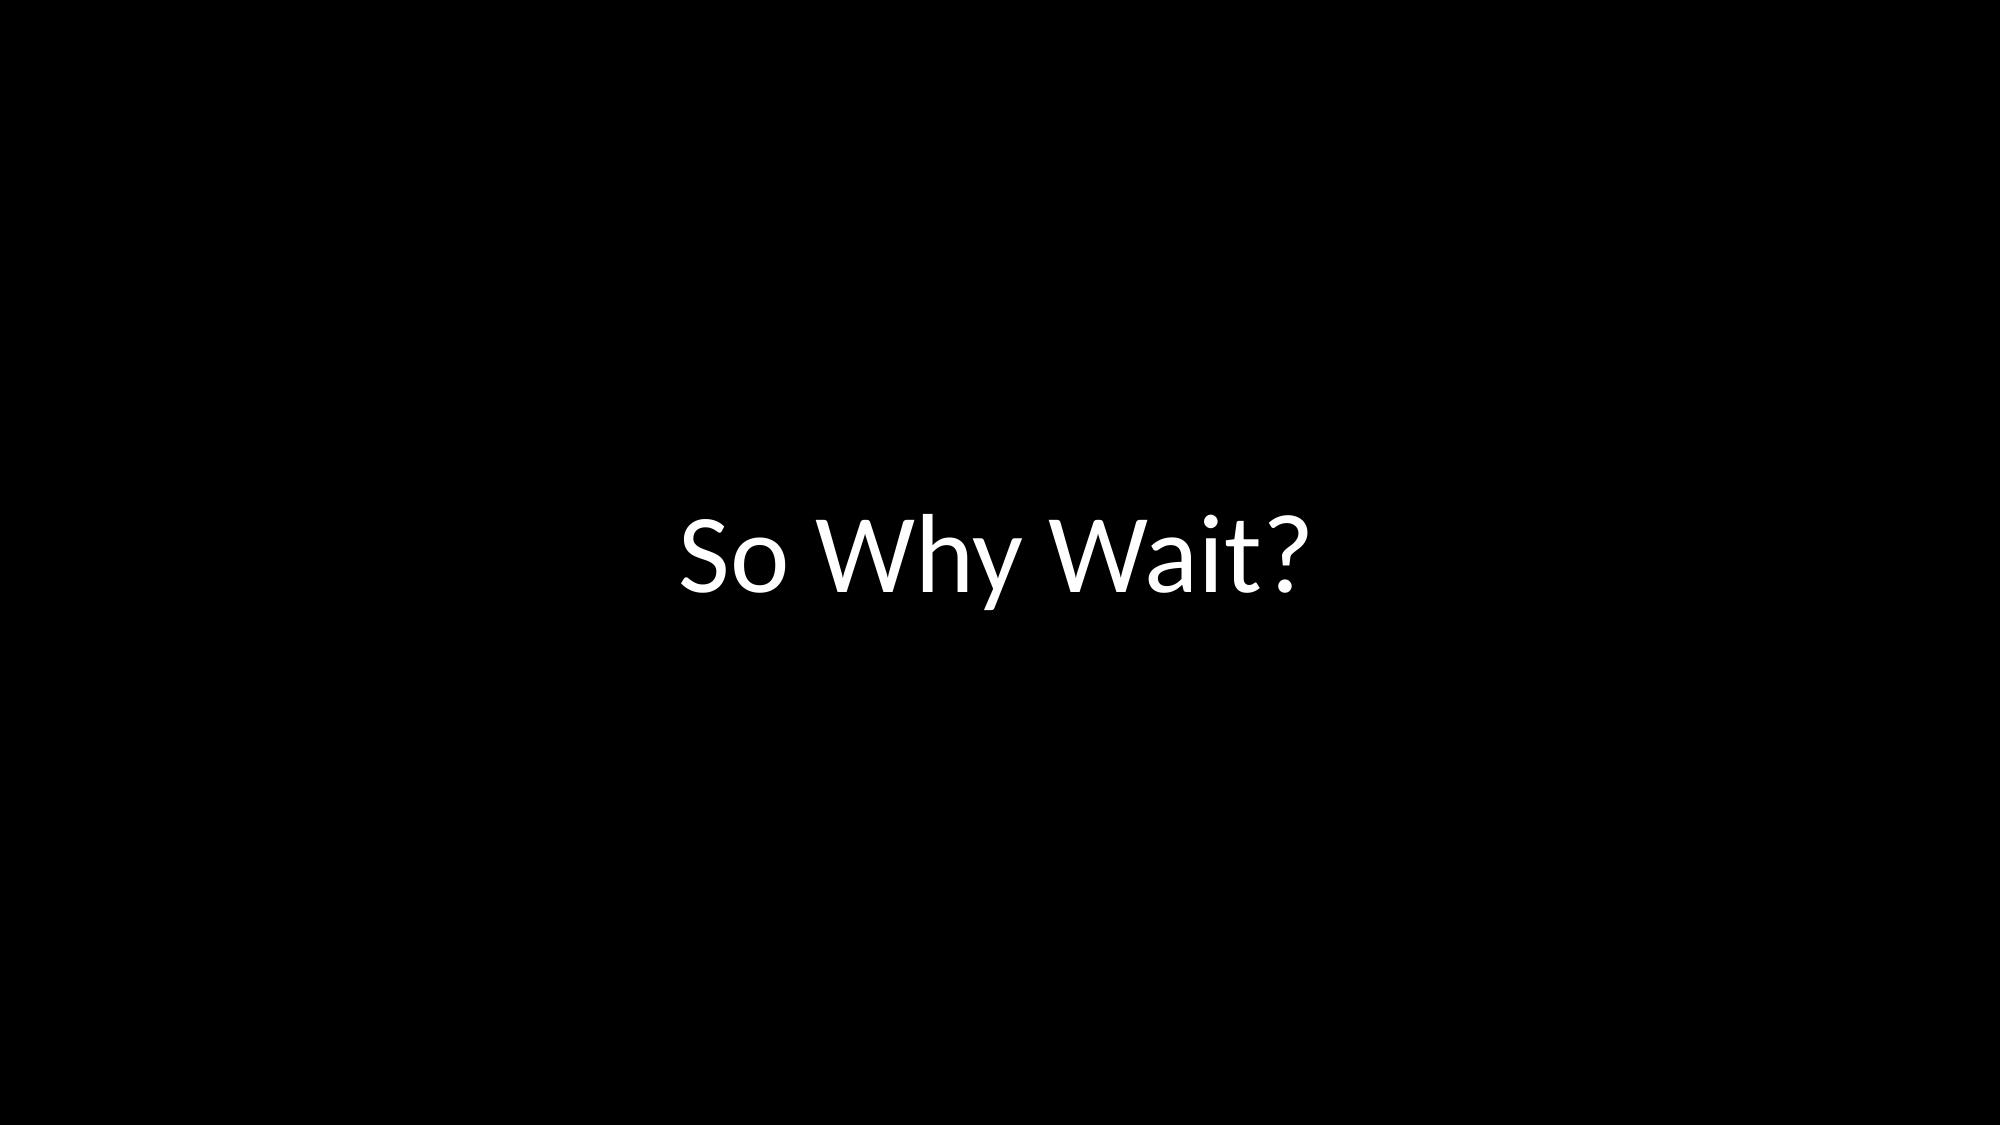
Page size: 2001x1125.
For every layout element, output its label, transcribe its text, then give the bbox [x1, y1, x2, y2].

list So Why Wait? [134, 487, 1860, 800]
